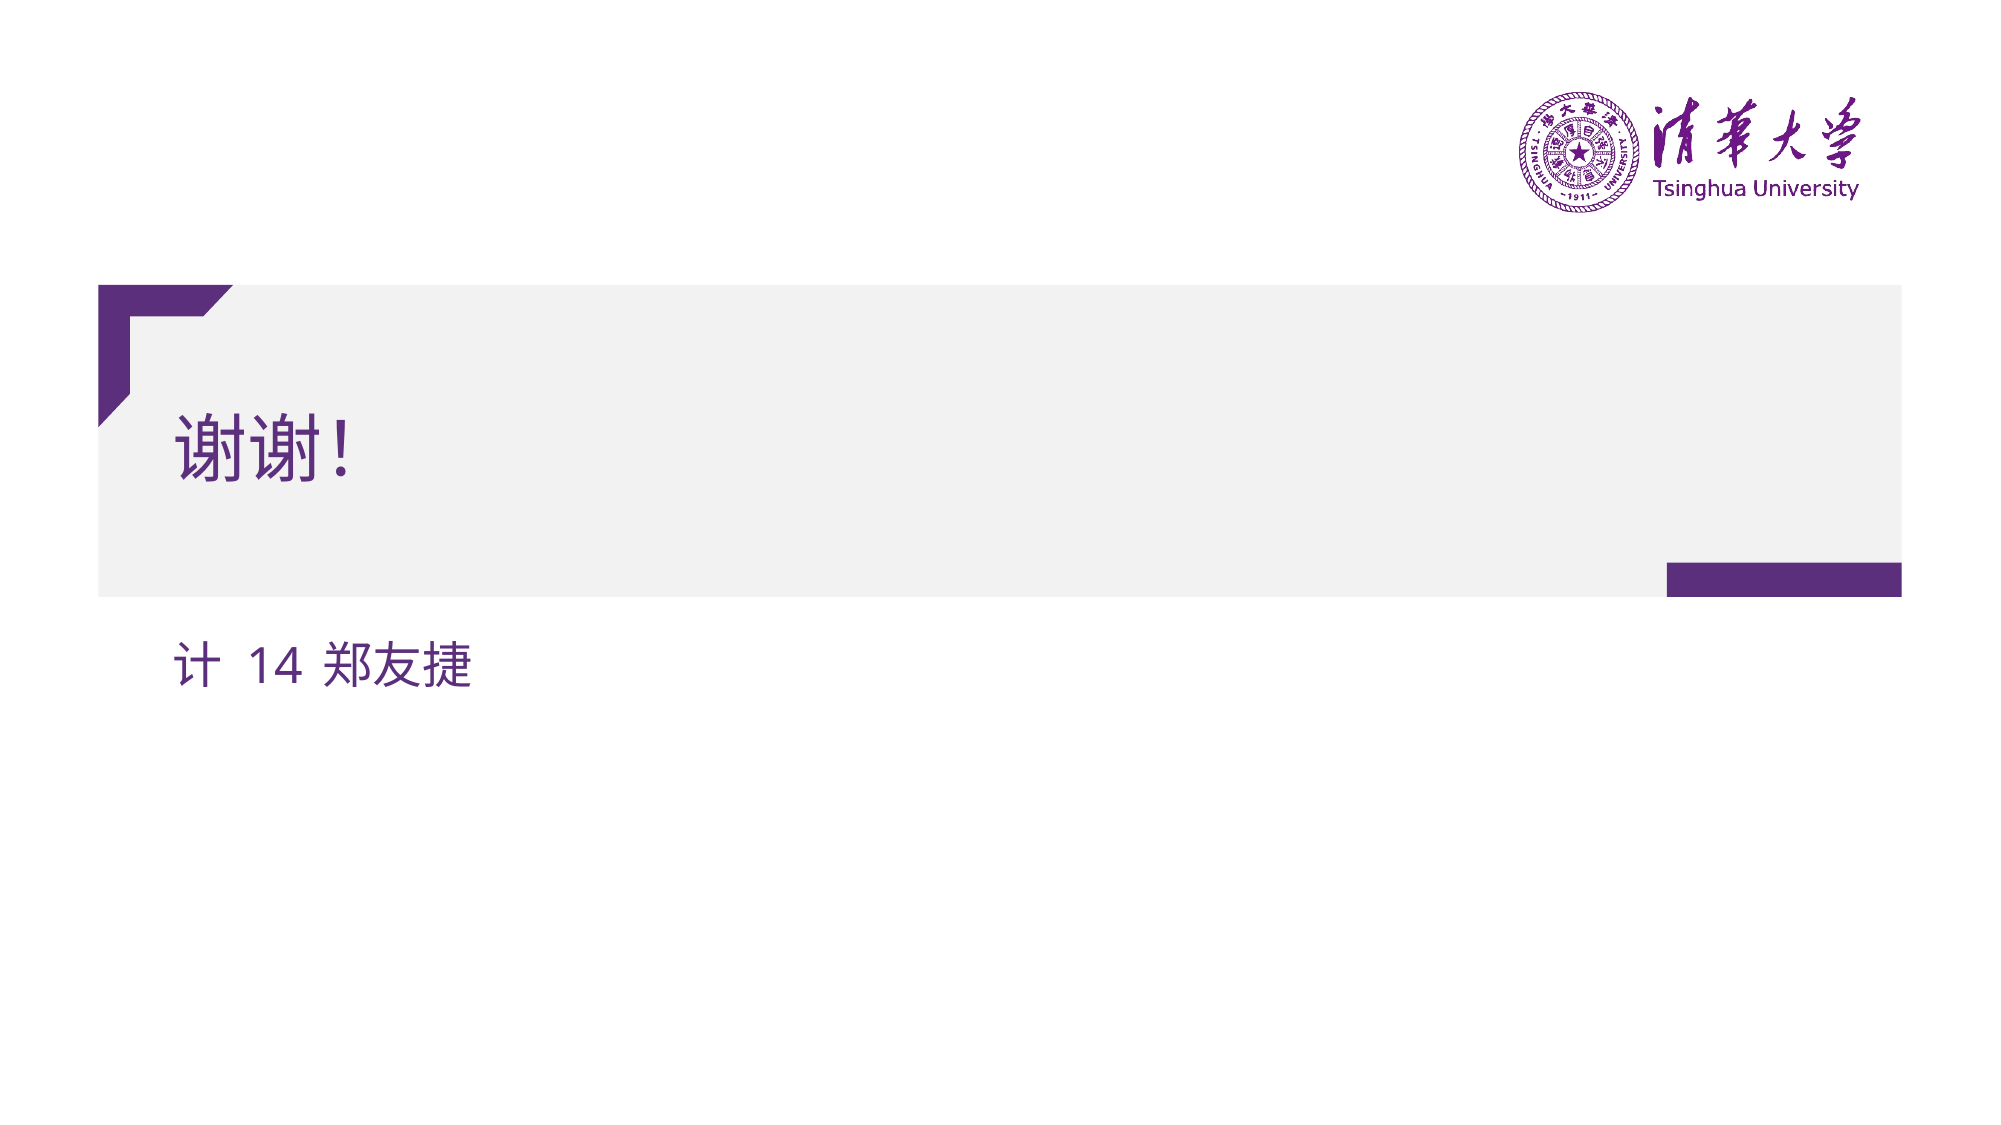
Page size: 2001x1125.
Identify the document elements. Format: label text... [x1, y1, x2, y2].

subtitle 计 14 郑友捷 [157, 626, 1842, 847]
title 谢谢！ [157, 386, 1842, 499]
picture [1481, 65, 1898, 242]
